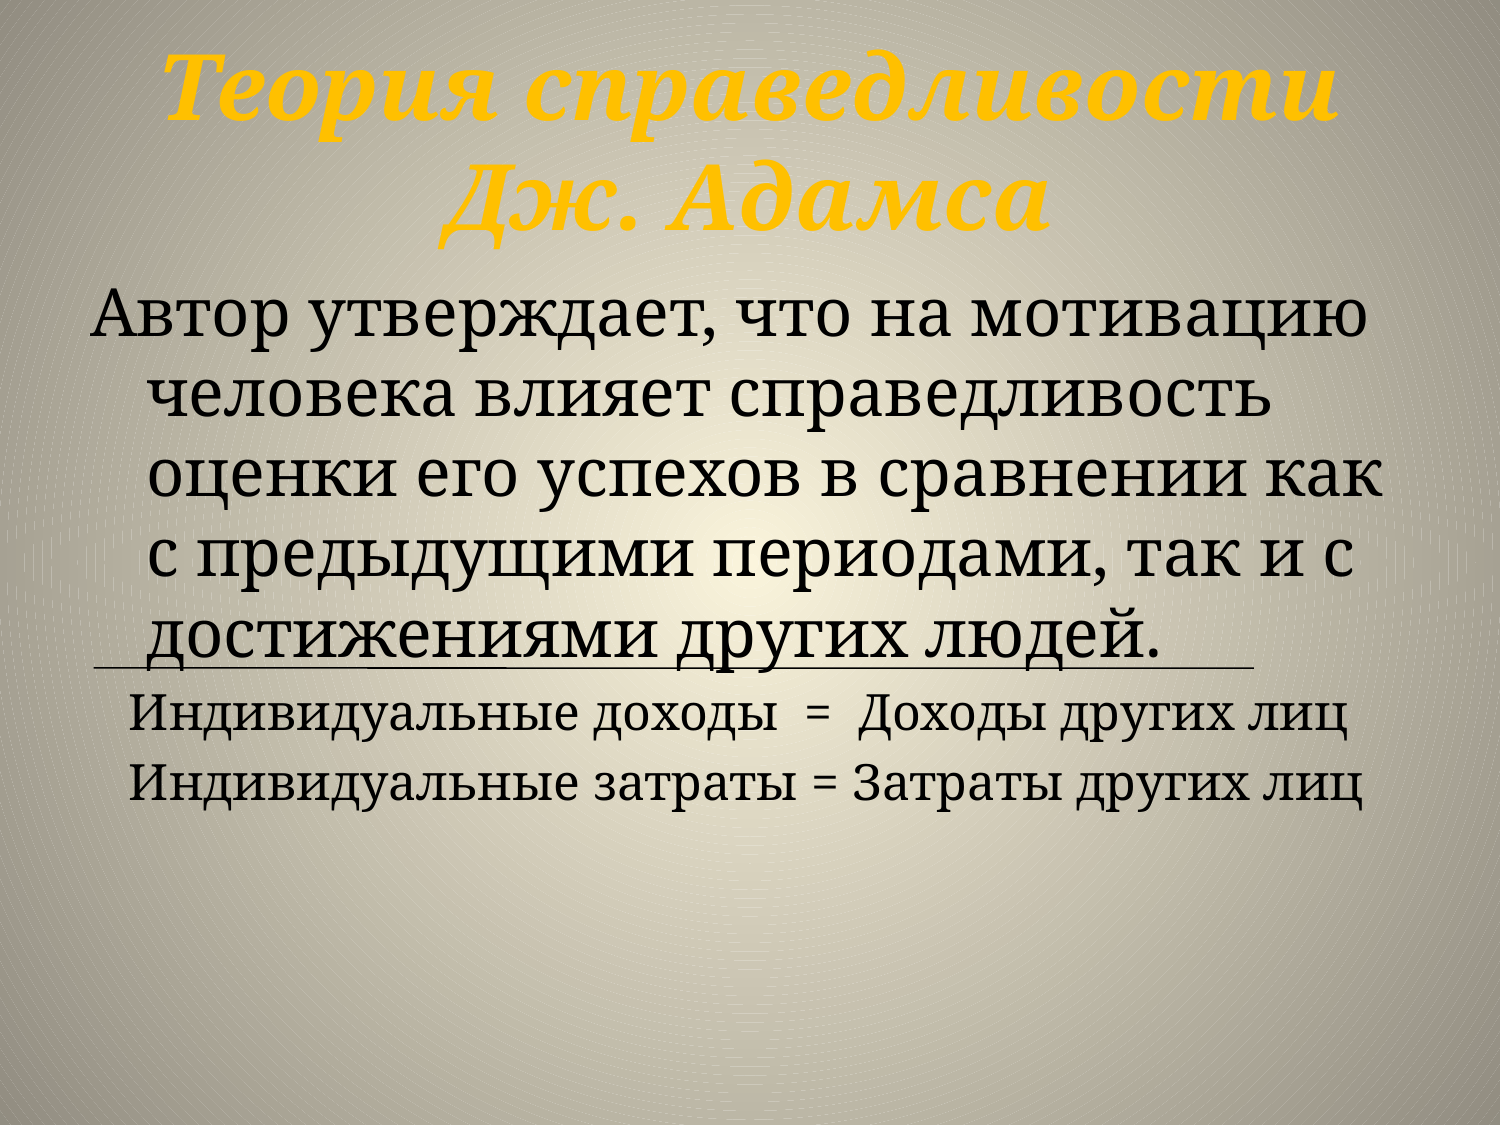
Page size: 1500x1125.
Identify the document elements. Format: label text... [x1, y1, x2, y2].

list Автор утверждает, что на мотивацию человека влияет справедливость оценки его успехов в сравнении как с предыдущими периодами, так и с достижениями других людей. Индивидуальные доходы = Доходы других лиц Индивидуальные затраты = Затраты других лиц [75, 262, 1425, 1005]
title Теория справедливости Дж. Адамса [75, 45, 1425, 233]
